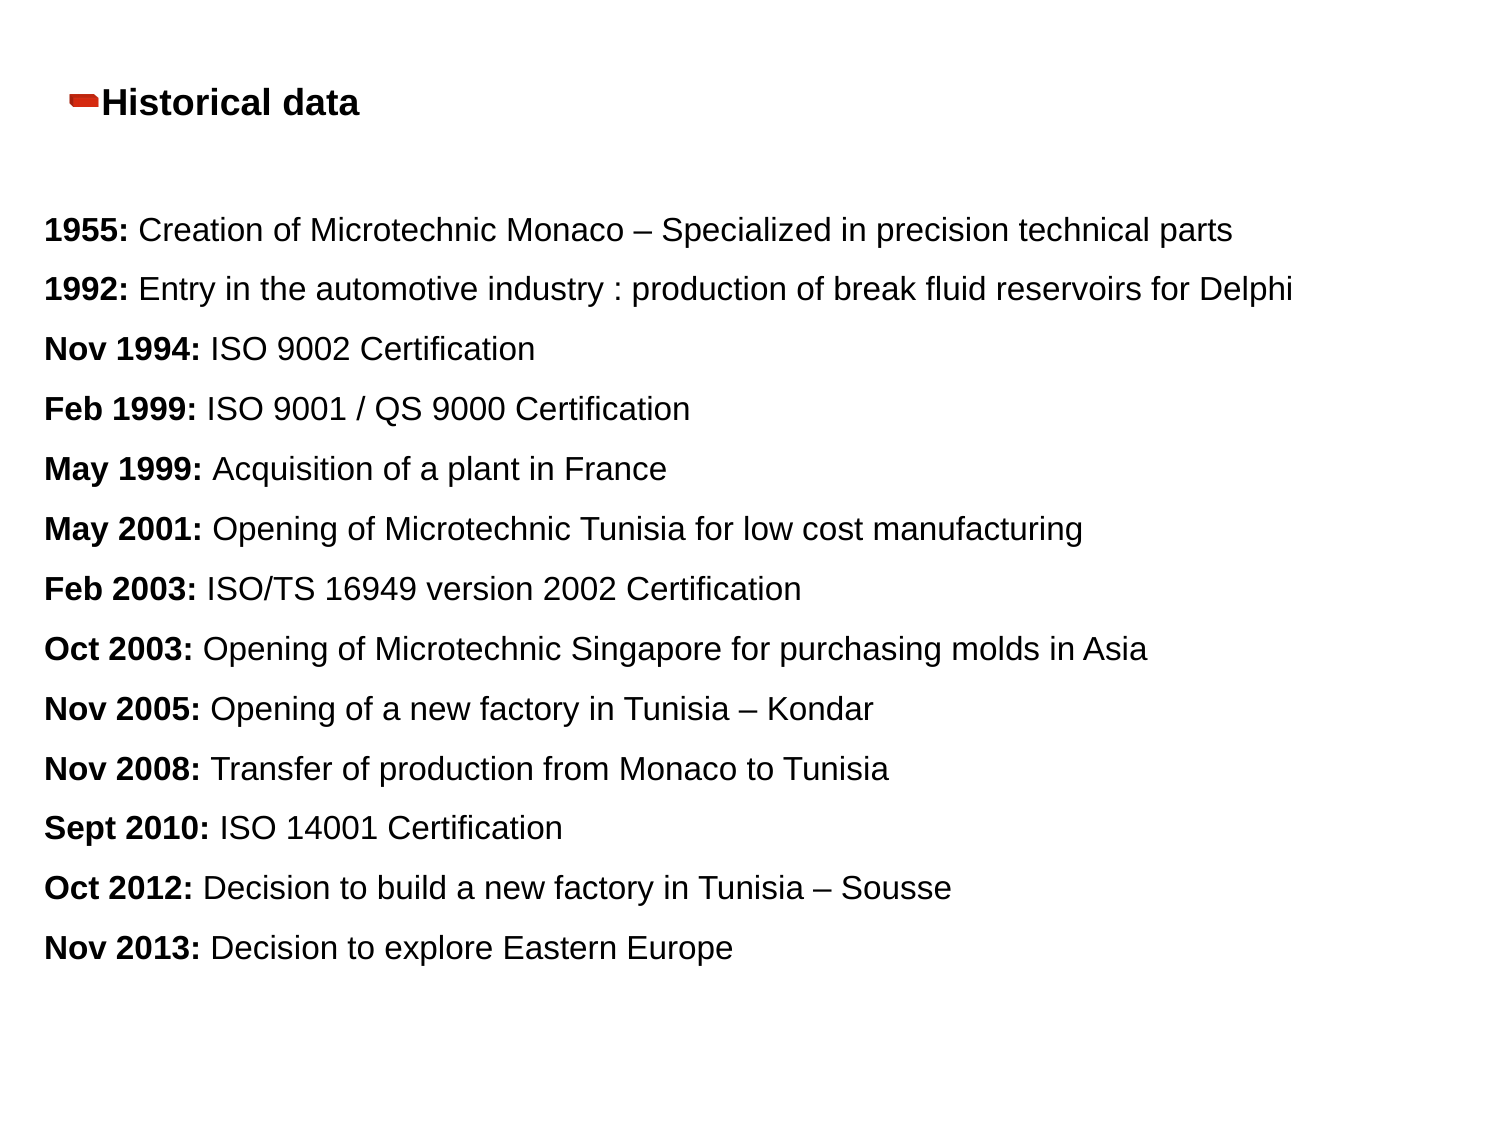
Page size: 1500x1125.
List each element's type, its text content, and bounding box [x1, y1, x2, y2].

picture [67, 91, 102, 110]
text_box Historical data [53, 70, 1081, 131]
text_box 1955: Creation of Microtechnic Monaco – Specialized in precision technical parts 1992: Entry in the automotive industry : production of break fluid reservoirs for Delphi Nov 1994: ISO 9002 Certification Feb 1999: ISO 9001 / QS 9000 Certification May 1999: Acquisition of a plant in France May 2001: Opening of Microtechnic Tunisia for low cost manufacturing Feb 2003: ISO/TS 16949 version 2002 Certification Oct 2003: Opening of Microtechnic Singapore for purchasing molds in Asia Nov 2005: Opening of a new factory in Tunisia – Kondar Nov 2008: Transfer of production from Monaco to Tunisia Sept 2010: ISO 14001 Certification Oct 2012: Decision to build a new factory in Tunisia – Sousse Nov 2013: Decision to explore Eastern Europe [29, 192, 1317, 974]
